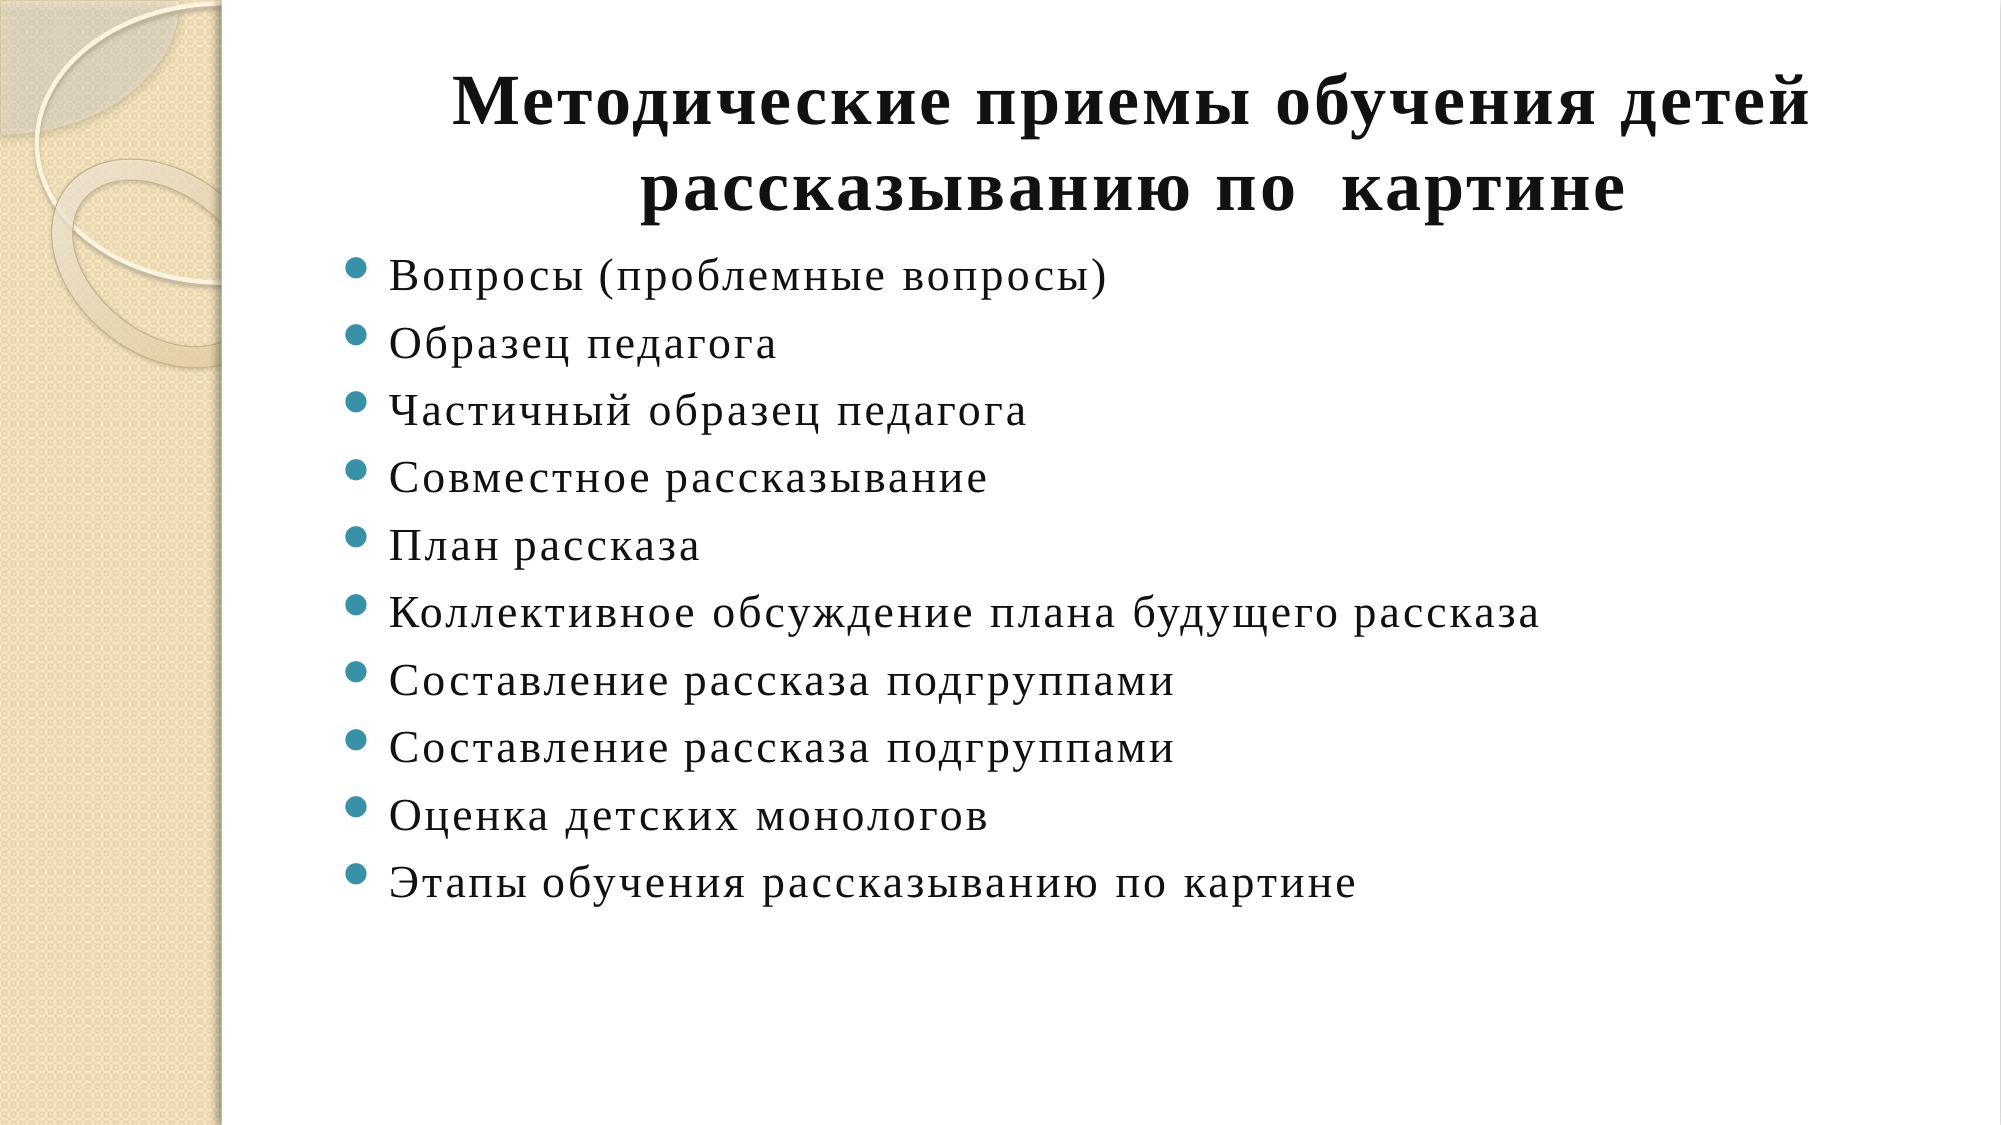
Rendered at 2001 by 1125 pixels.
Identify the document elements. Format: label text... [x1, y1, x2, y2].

list Вопросы (проблемные вопросы) Образец педагога Частичный образец педагога Совместное рассказывание План рассказа Коллективное обсуждение плана будущего рассказа Составление рассказа подгруппами Составление рассказа подгруппами Оценка детских монологов Этапы обучения рассказыванию по картине [313, 237, 1954, 1025]
title Методические приемы обучения детей рассказыванию по картине [313, 45, 1954, 233]
